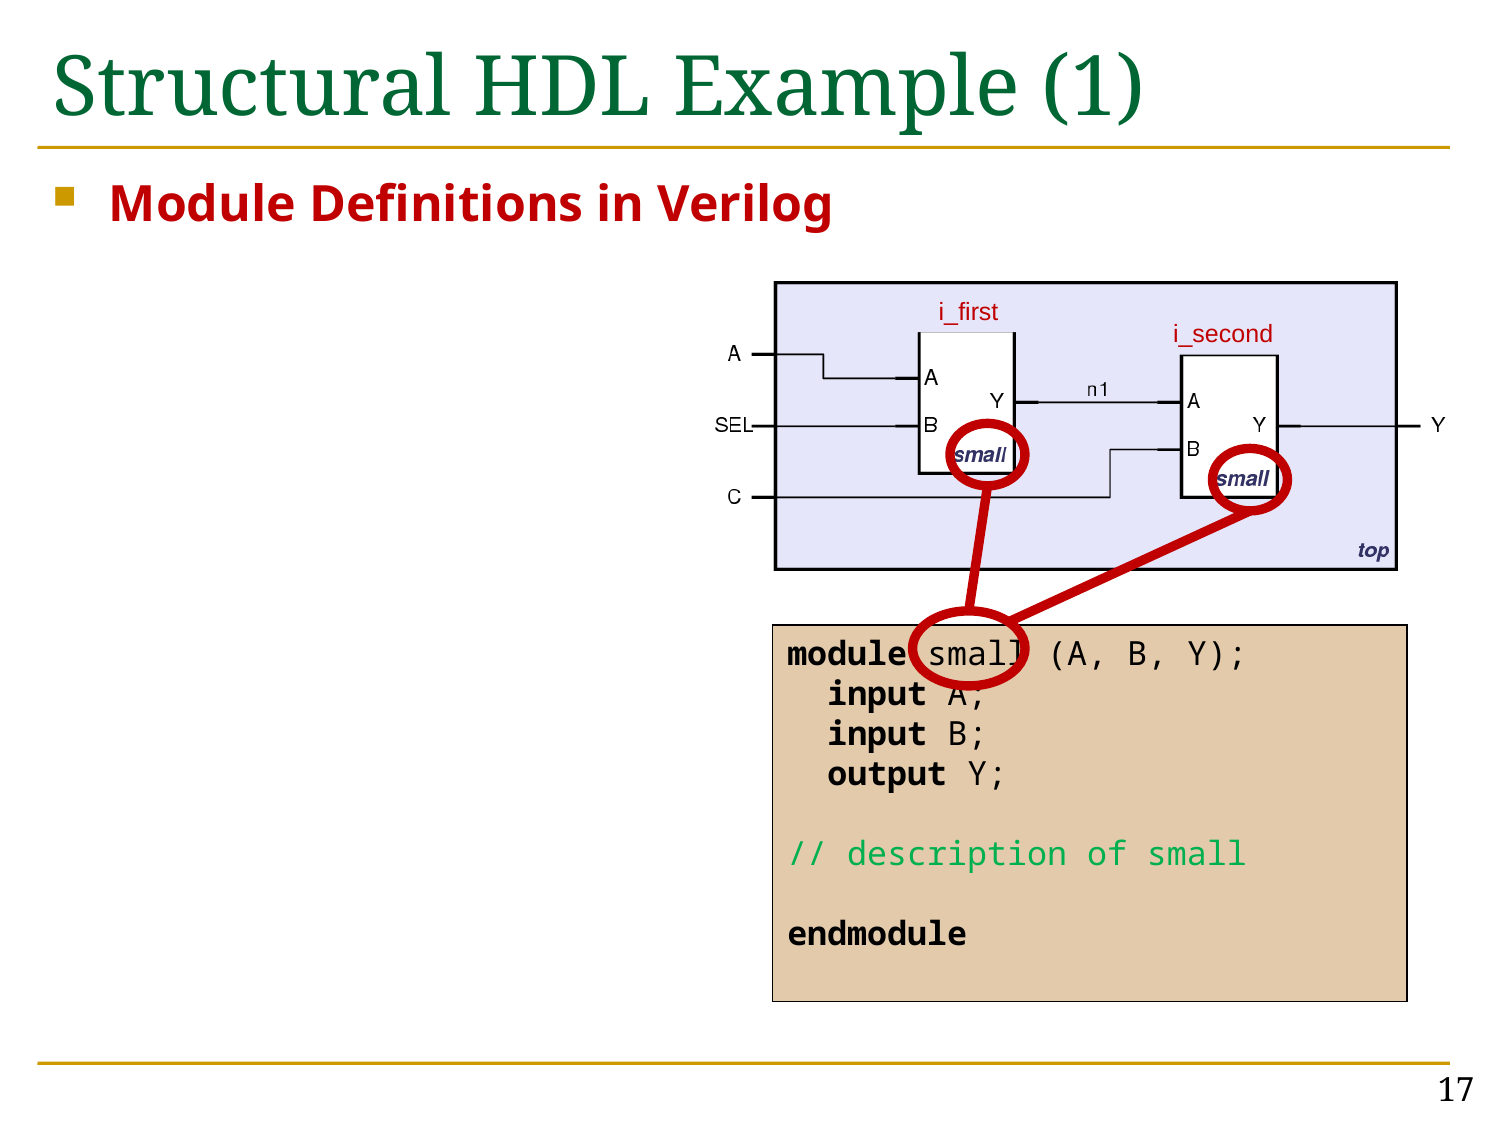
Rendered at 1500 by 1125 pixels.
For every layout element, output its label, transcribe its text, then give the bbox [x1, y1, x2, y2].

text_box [1008, 510, 1251, 623]
text_box [912, 611, 1026, 686]
title Structural HDL Example (1) [37, 24, 1450, 163]
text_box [968, 485, 988, 612]
picture [709, 281, 1449, 576]
slide_number 17 [1139, 1045, 1490, 1121]
text_box module small (A, B, Y); input A; input B; output Y; // description of small endmodule [772, 624, 1408, 1002]
list Module Definitions in Verilog [37, 163, 1450, 1016]
